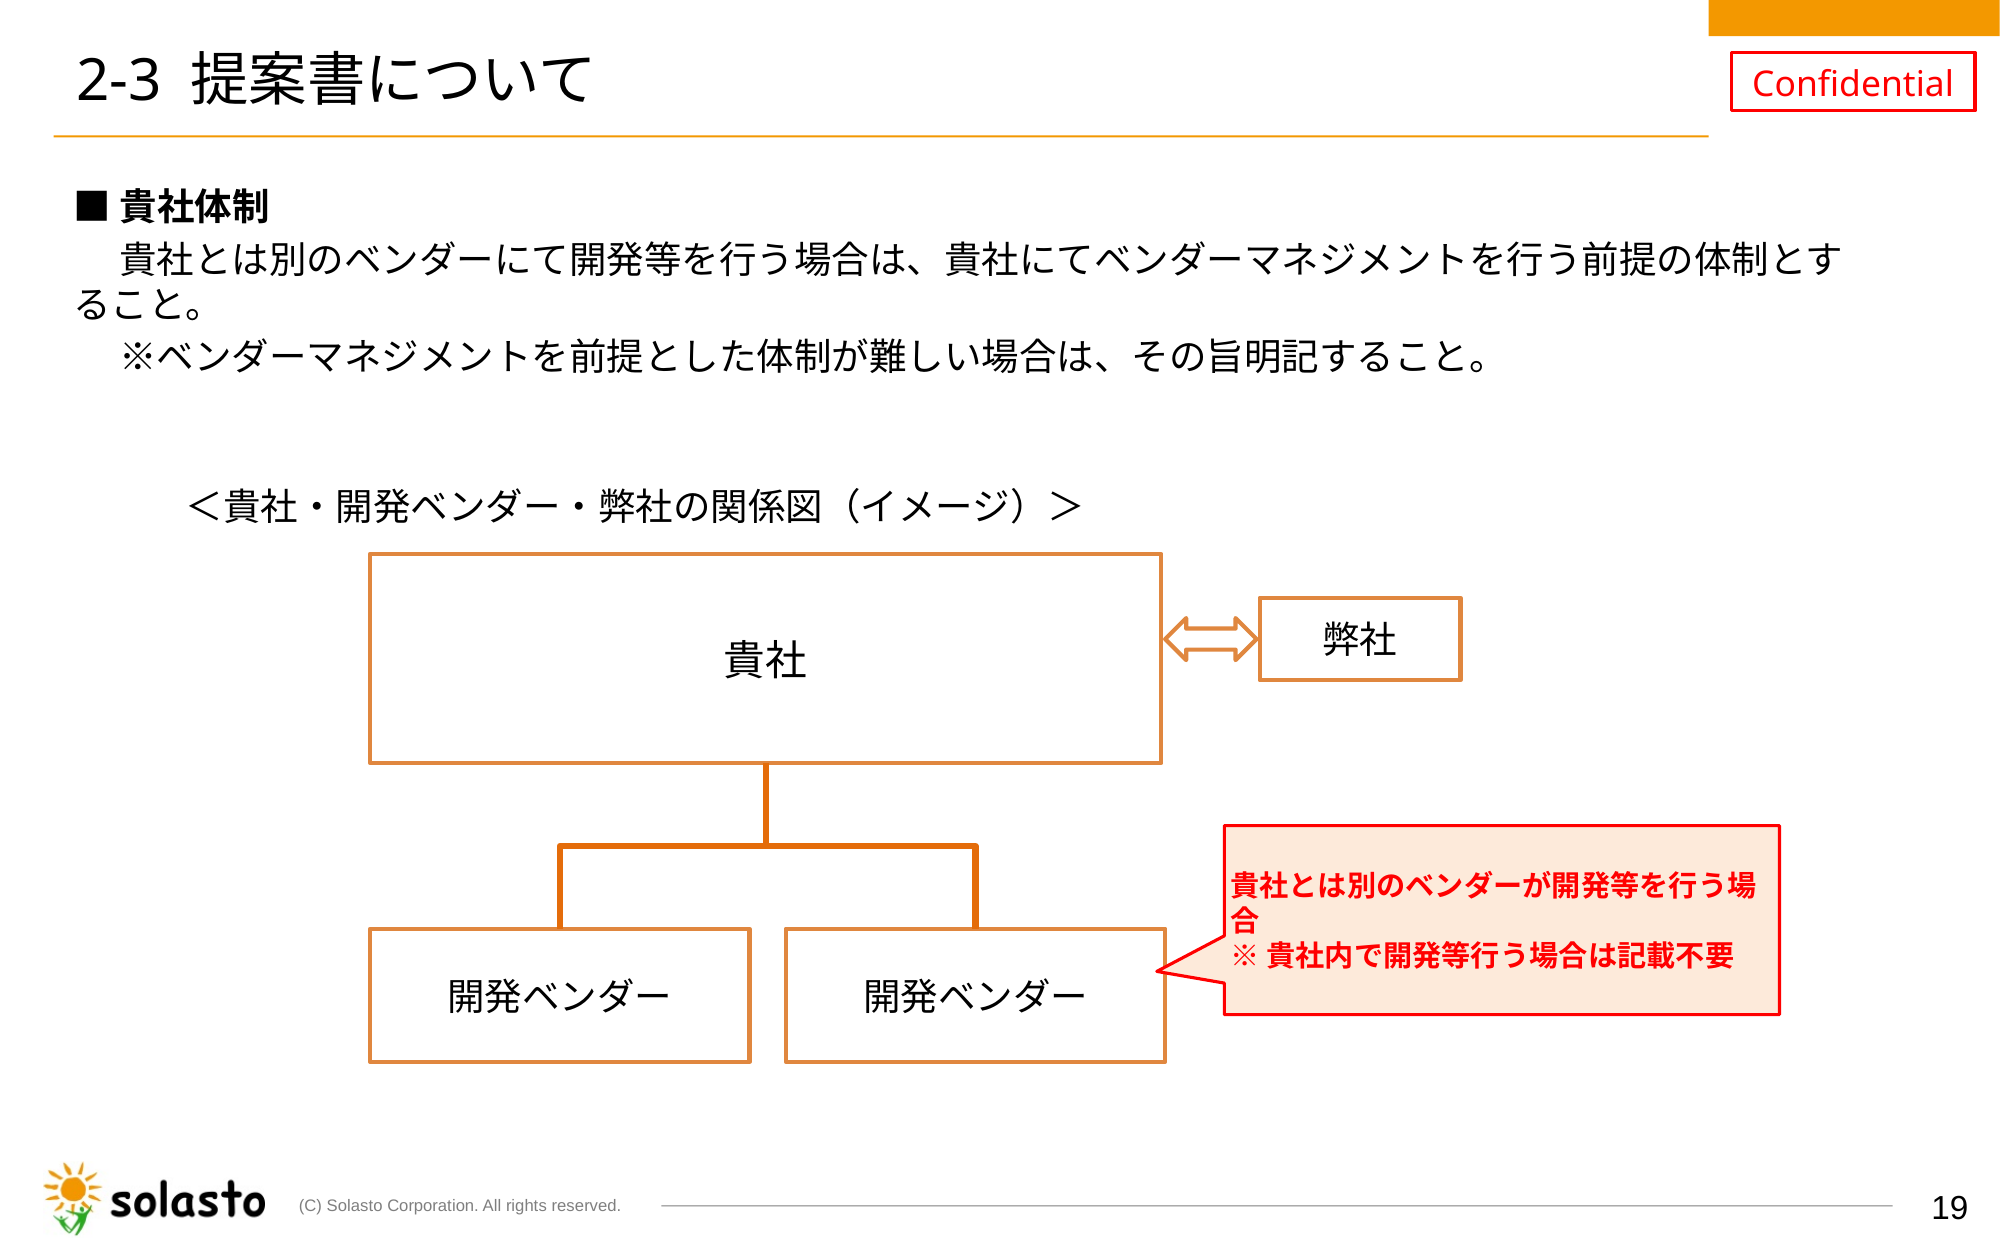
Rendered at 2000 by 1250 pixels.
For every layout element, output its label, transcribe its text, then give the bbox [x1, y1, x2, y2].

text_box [579, 742, 746, 950]
title 2-3 提案書について [61, 34, 1709, 121]
text_box ■貴社体制 貴社とは別のベンダーにて開発等を行う場合は、貴社にてベンダーマネジメントを行う前提の体制とすること。 ※ベンダーマネジメントを前提とした体制が難しい場合は、その旨明記すること。 ＜貴社・開発ベンダー・弊社の関係図（イメージ）＞ [58, 175, 1866, 991]
text_box 弊社 [1258, 596, 1463, 682]
text_box [1163, 616, 1259, 663]
text_box 開発ベンダー [368, 927, 752, 1064]
text_box 貴社とは別のベンダーが開発等を行う場合 ※貴社内で開発等行う場合は記載不要 [1154, 823, 1782, 1017]
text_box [787, 740, 954, 952]
text_box 開発ベンダー [784, 927, 1167, 1064]
picture [43, 1161, 265, 1238]
text_box 貴社 [368, 552, 1163, 765]
